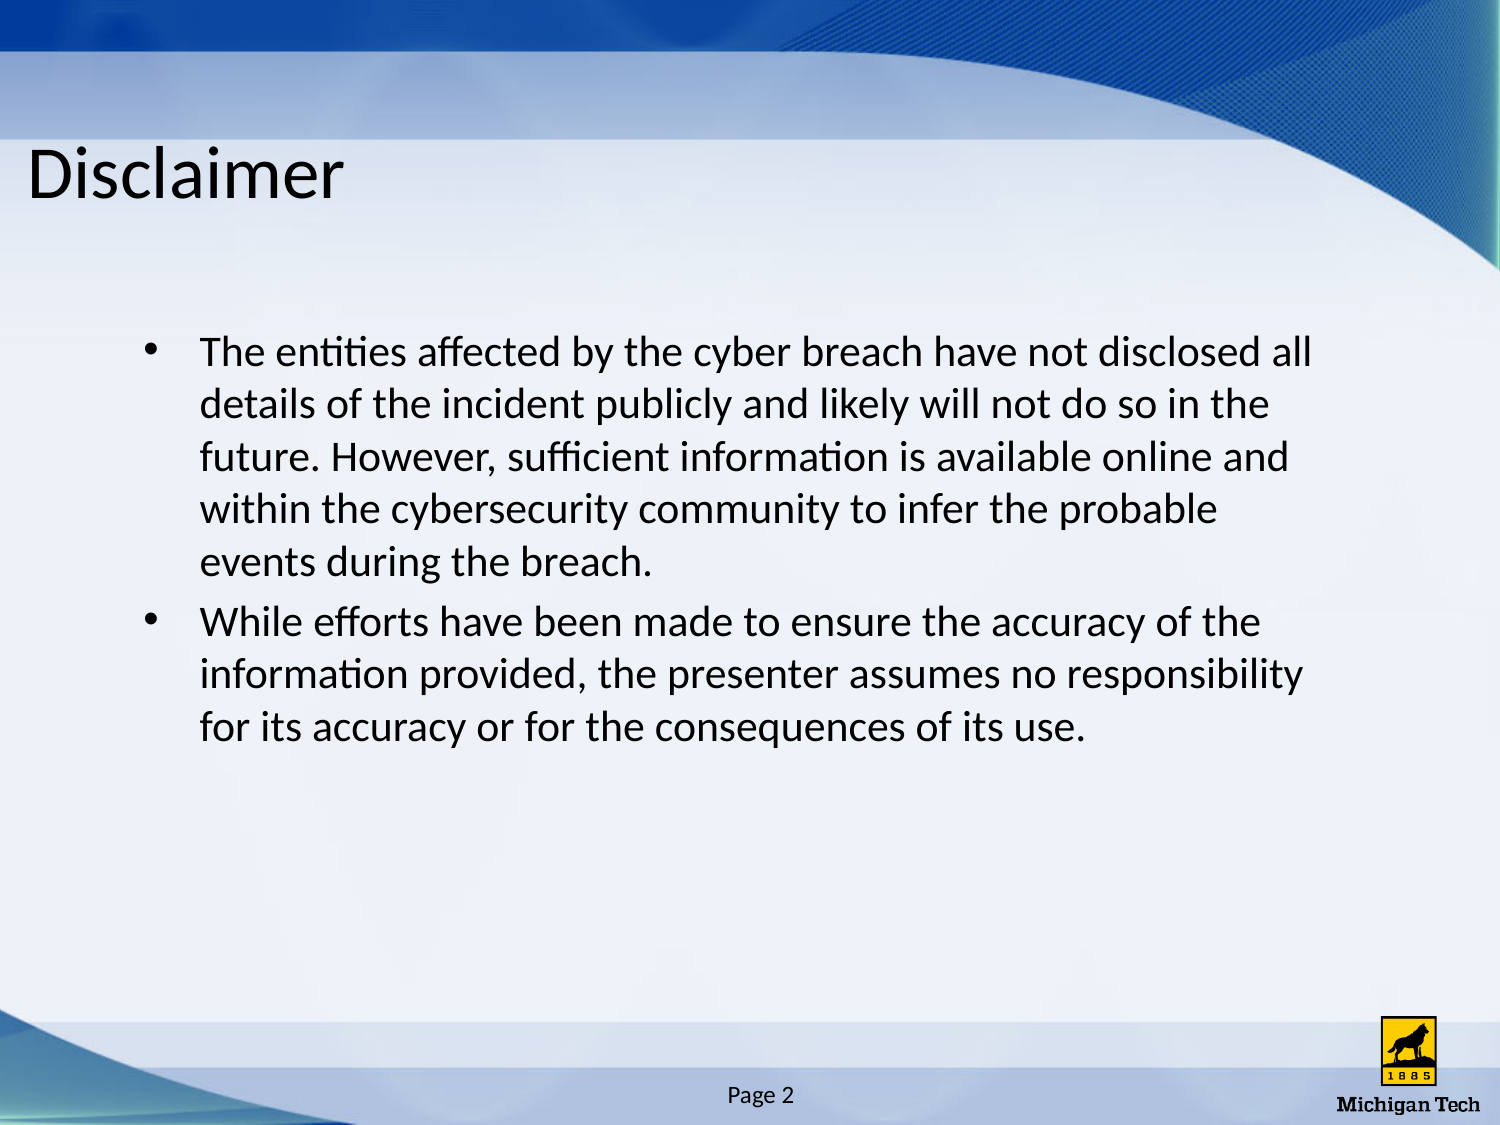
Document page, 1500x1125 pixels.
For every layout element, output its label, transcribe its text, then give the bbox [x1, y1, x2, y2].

title Disclaimer [12, 75, 1263, 263]
list The entities affected by the cyber breach have not disclosed all details of the incident publicly and likely will not do so in the future. However, sufficient information is available online and within the cybersecurity community to infer the probable events during the breach. While efforts have been made to ensure the accuracy of the information provided, the presenter assumes no responsibility for its accuracy or for the consequences of its use. [109, 315, 1343, 919]
picture [0, 0, 1500, 1125]
